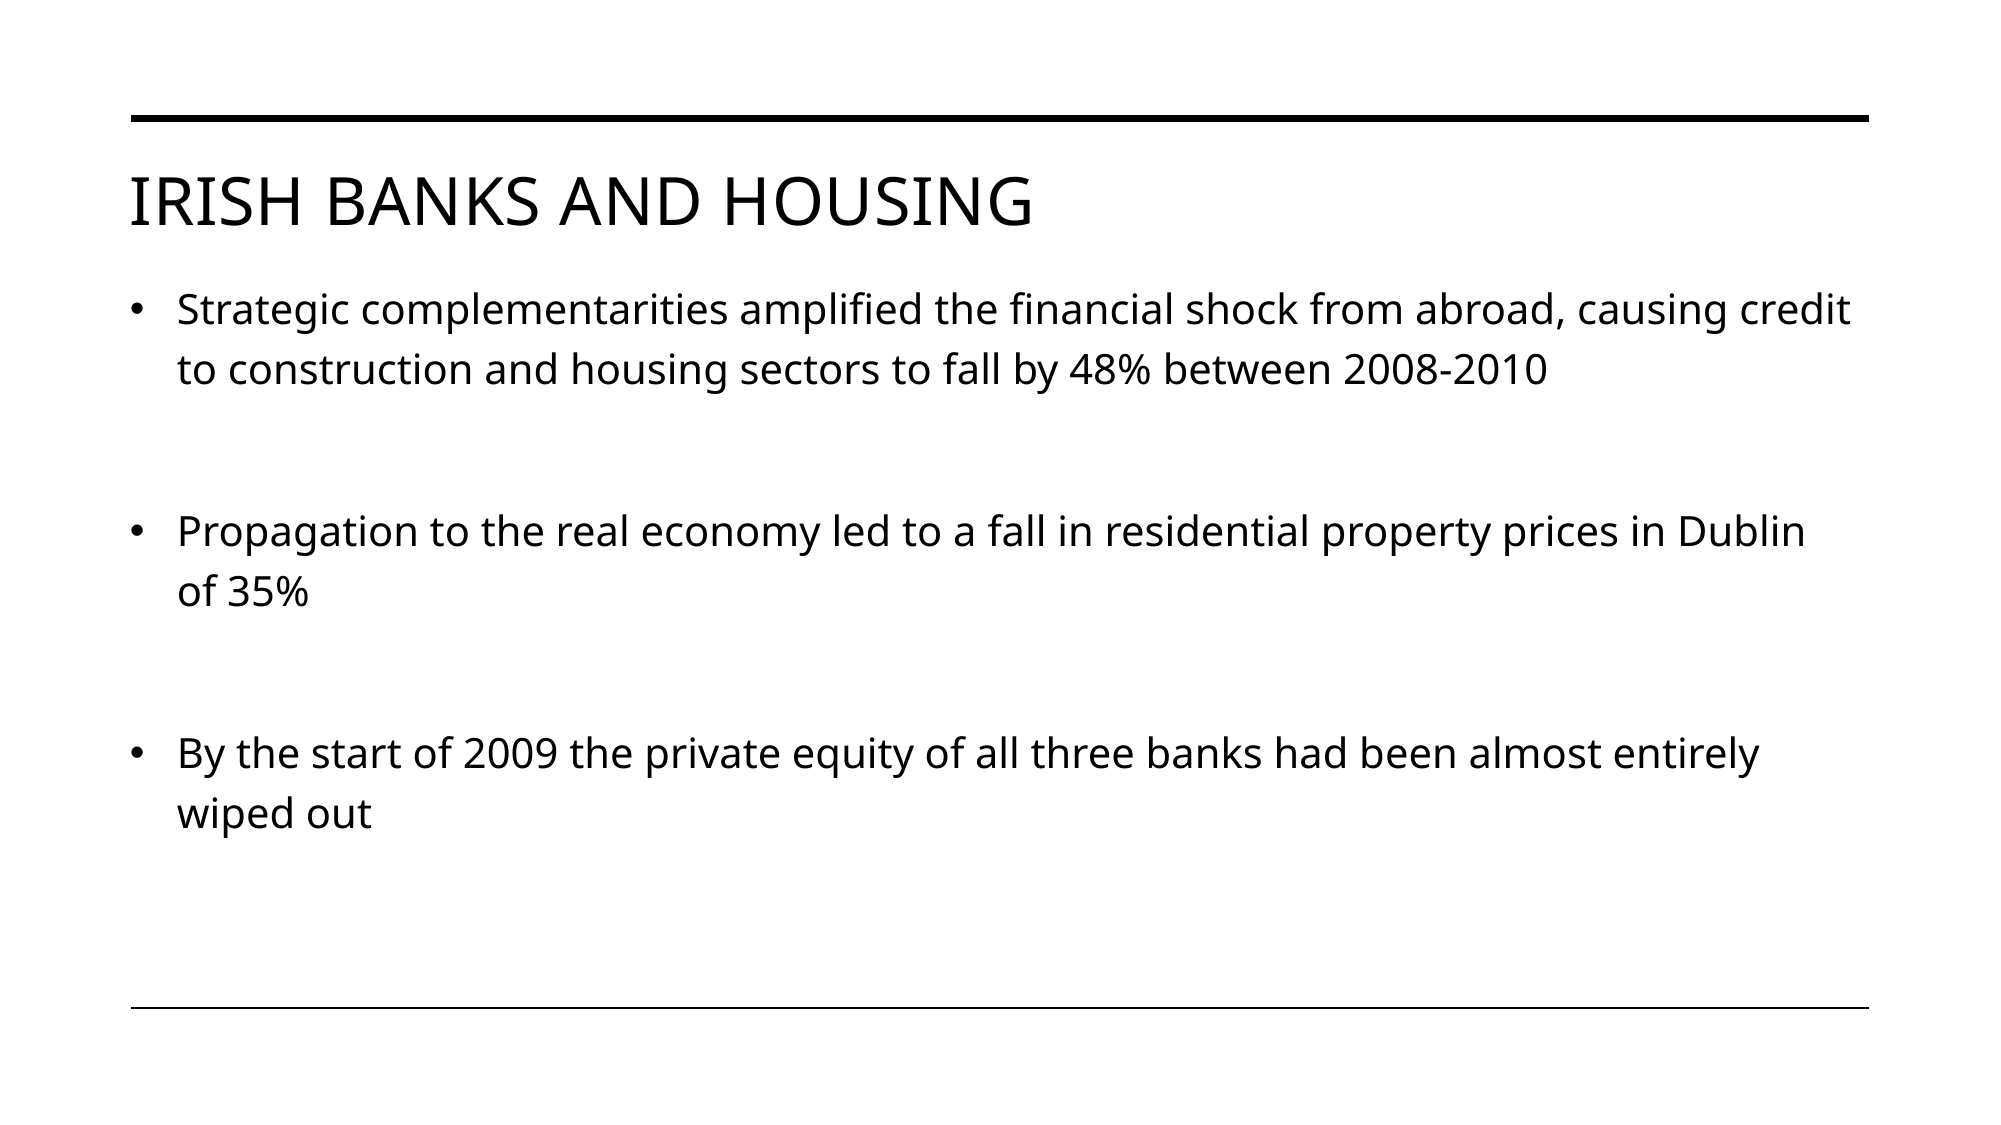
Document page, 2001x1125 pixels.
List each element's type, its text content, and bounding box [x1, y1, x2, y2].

list Strategic complementarities amplified the financial shock from abroad, causing credit to construction and housing sectors to fall by 48% between 2008-2010 Propagation to the real economy led to a fall in residential property prices in Dublin of 35% By the start of 2009 the private equity of all three banks had been almost entirely wiped out [114, 265, 1869, 973]
title Irish banks and housing [114, 151, 1869, 236]
